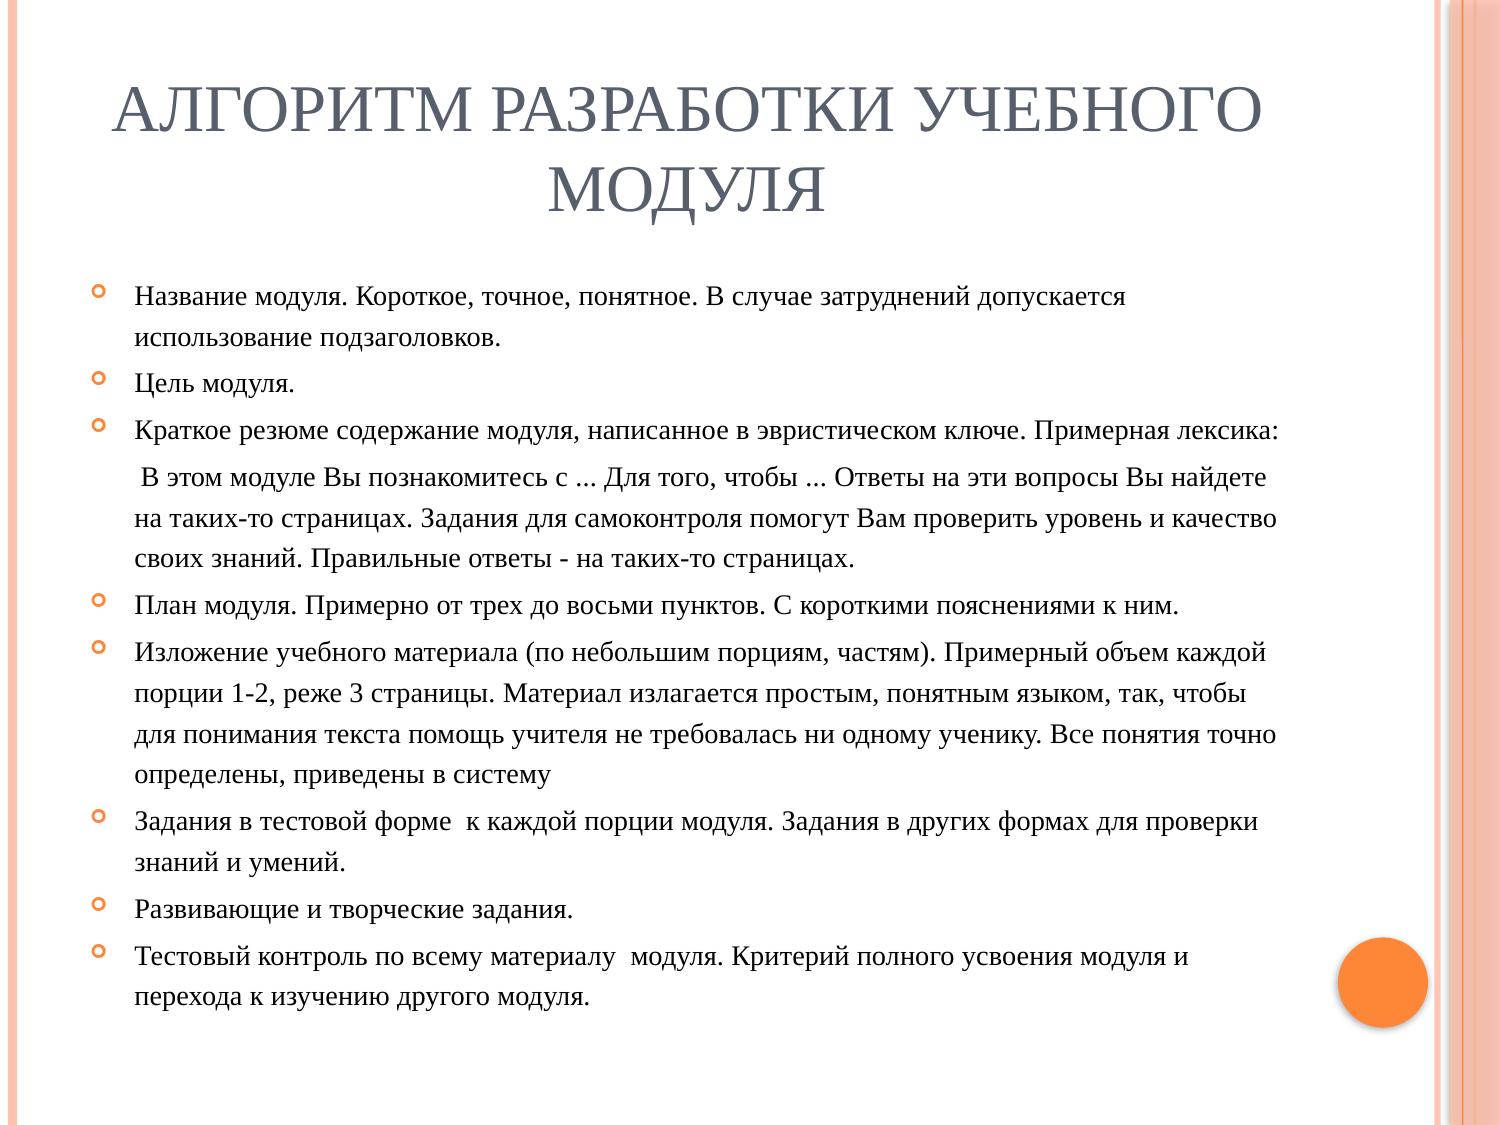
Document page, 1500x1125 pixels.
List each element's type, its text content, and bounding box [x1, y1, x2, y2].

list Название модуля. Короткое, точное, понятное. В случае затруднений допускается использование подзаголовков. Цель модуля. Краткое резюме содержание модуля, написанное в эвристическом ключе. Примерная лексика: В этом модуле Вы познакомитесь с ... Для того, чтобы ... Ответы на эти вопросы Вы найдете на таких-то страницах. Задания для самоконтроля помогут Вам проверить уровень и качество своих знаний. Правильные ответы - на таких-то страницах. План модуля. Примерно от трех до восьми пунктов. С короткими пояснениями к ним. Изложение учебного материала (по небольшим порциям, частям). Примерный объем каждой порции 1-2, реже 3 страницы. Материал излагается простым, понятным языком, так, чтобы для понимания текста помощь учителя не требовалась ни одному ученику. Все понятия точно определены, приведены в систему Задания в тестовой форме к каждой порции модуля. Задания в других формах для проверки знаний и умений. Развивающие и творческие задания. Тестовый контроль по всему материалу модуля. Критерий полного усвоения модуля и перехода к изучению другого модуля. [74, 262, 1301, 1063]
title АЛГОРИТМ РАЗРАБОТКИ УЧЕБНОГО МОДУЛЯ [75, 45, 1300, 233]
